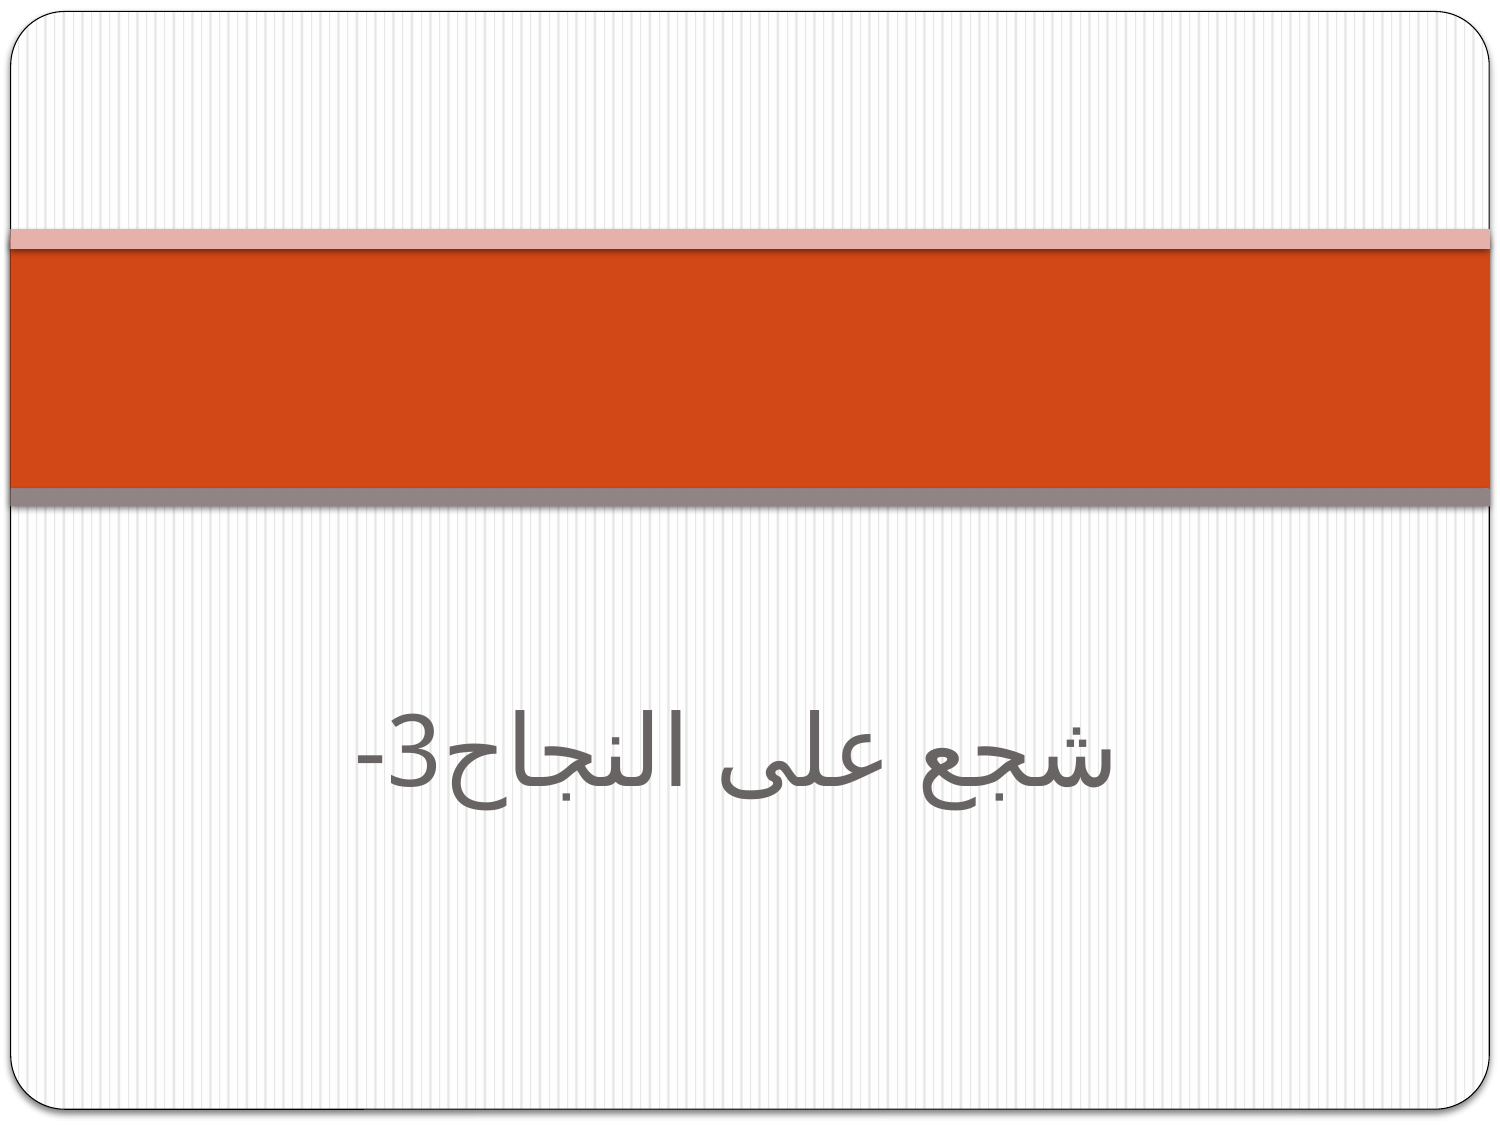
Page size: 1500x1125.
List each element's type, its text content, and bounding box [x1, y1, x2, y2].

subtitle -شجع على النجاح3 [212, 525, 1263, 1063]
